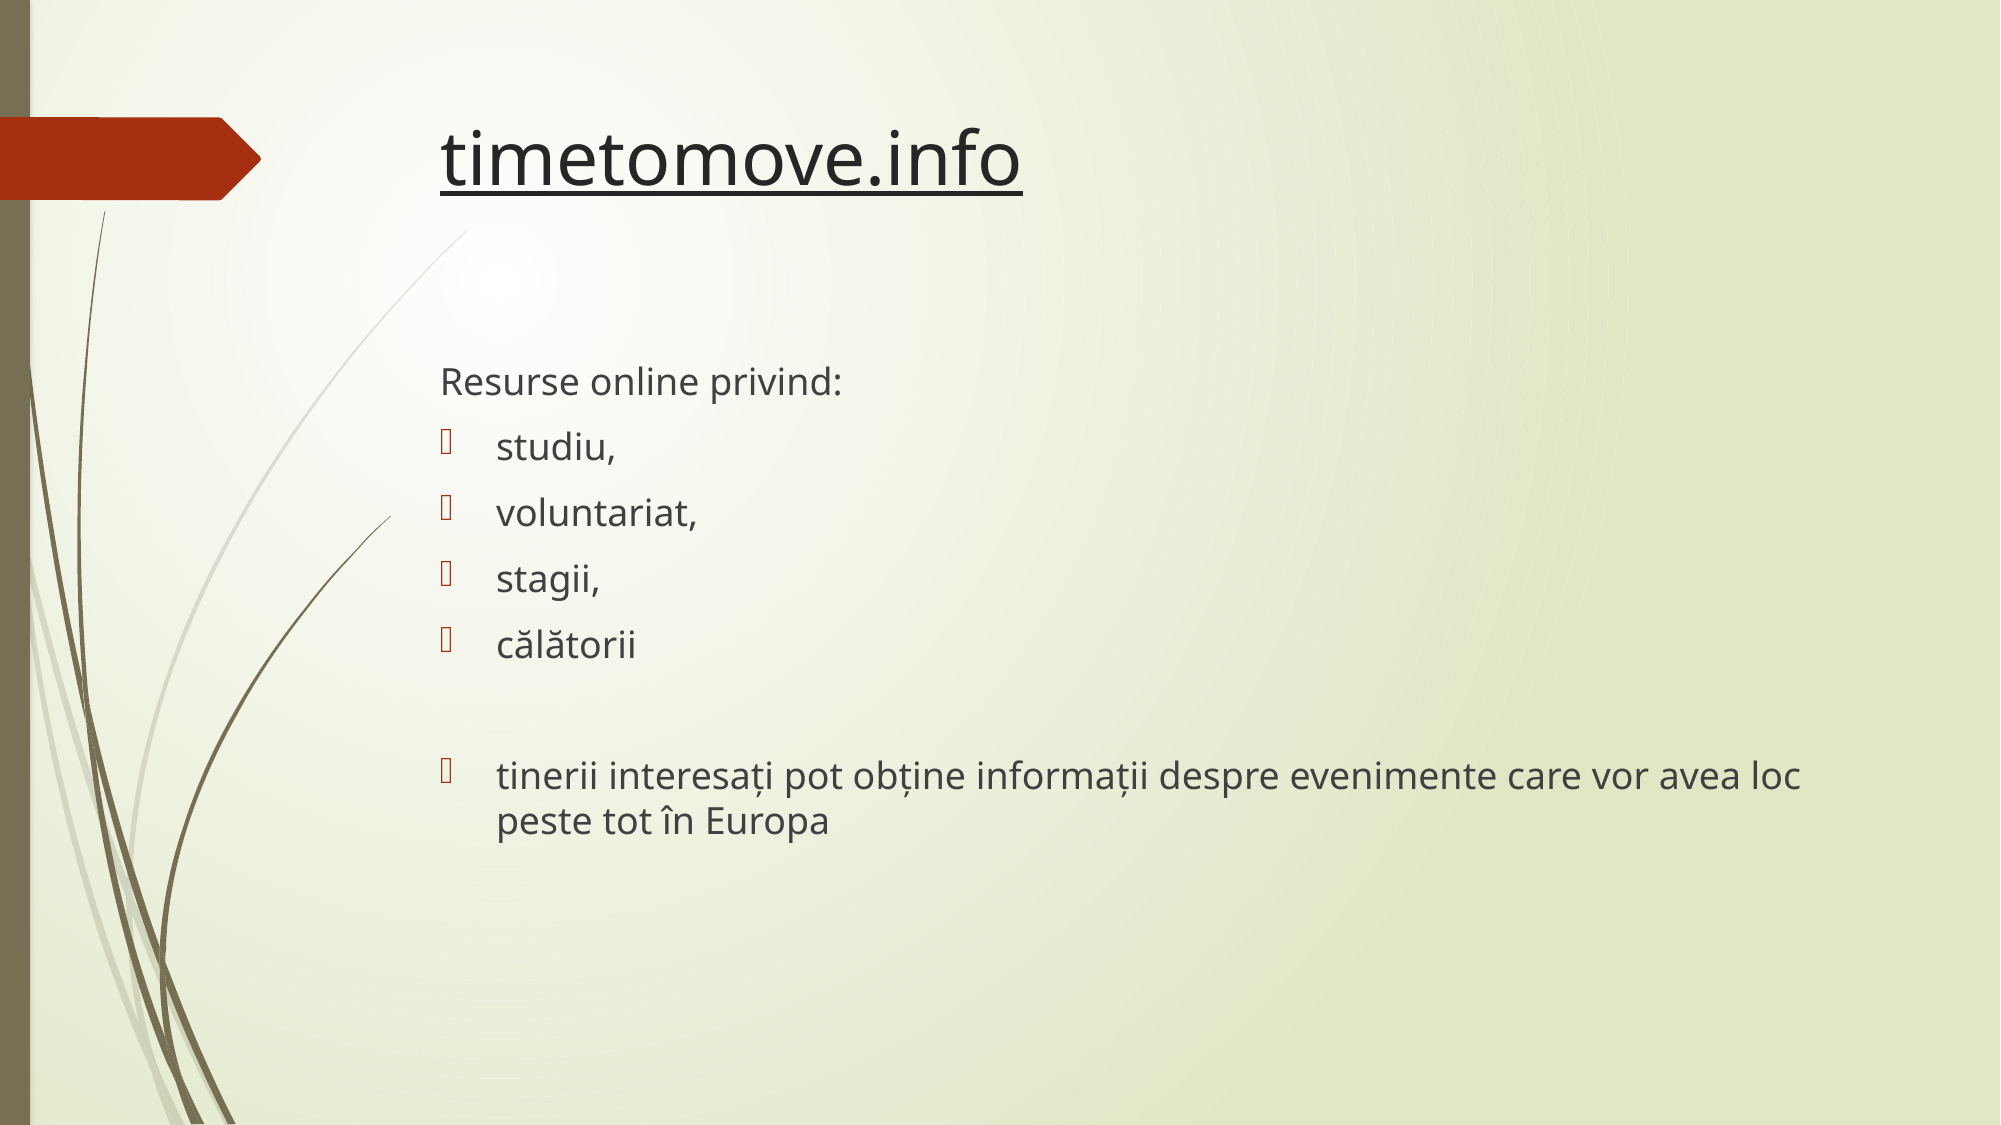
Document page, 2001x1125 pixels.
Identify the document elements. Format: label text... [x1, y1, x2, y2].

title timetomove.info [425, 102, 1888, 313]
list Resurse online privind: studiu, voluntariat, stagii, călătorii tinerii interesați pot obține informații despre evenimente care vor avea loc peste tot în Europa [424, 350, 1888, 970]
